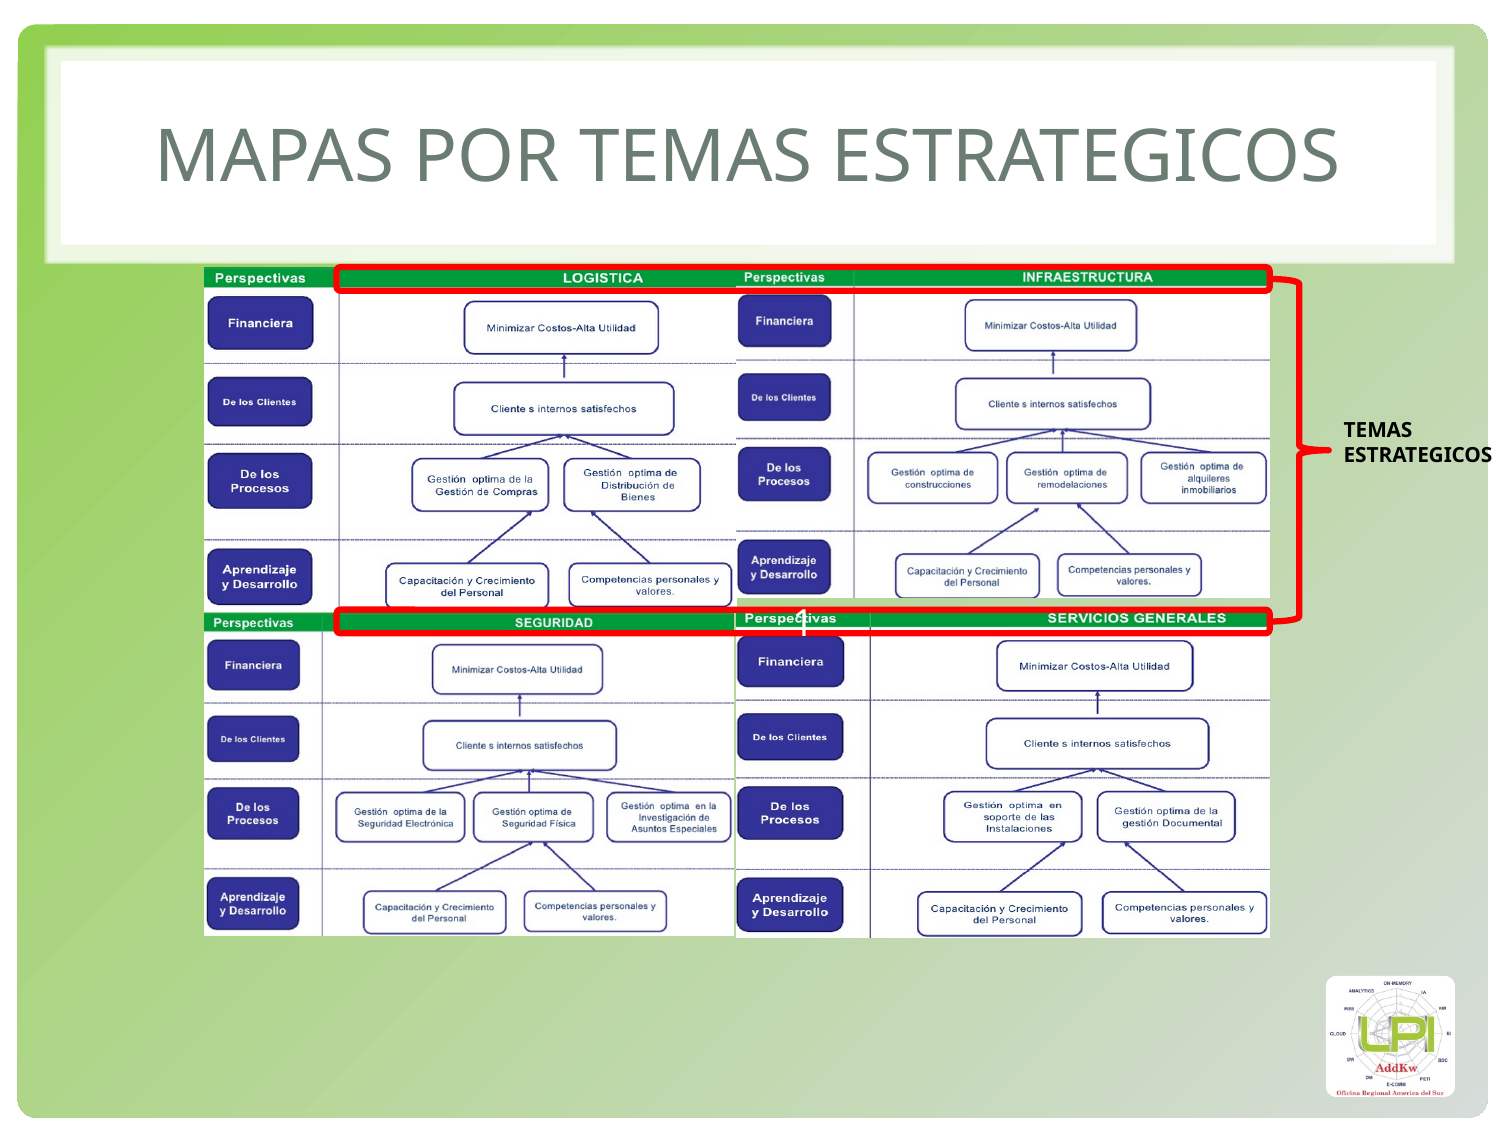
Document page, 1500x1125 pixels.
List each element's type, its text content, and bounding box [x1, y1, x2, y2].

text_box [1269, 278, 1328, 623]
picture [1325, 975, 1455, 1097]
picture [204, 266, 1270, 939]
picture [204, 613, 734, 937]
title Mapas por temas estrategicos [69, 66, 1425, 238]
text_box TEMAS ESTRATEGICOS [1328, 408, 1500, 474]
